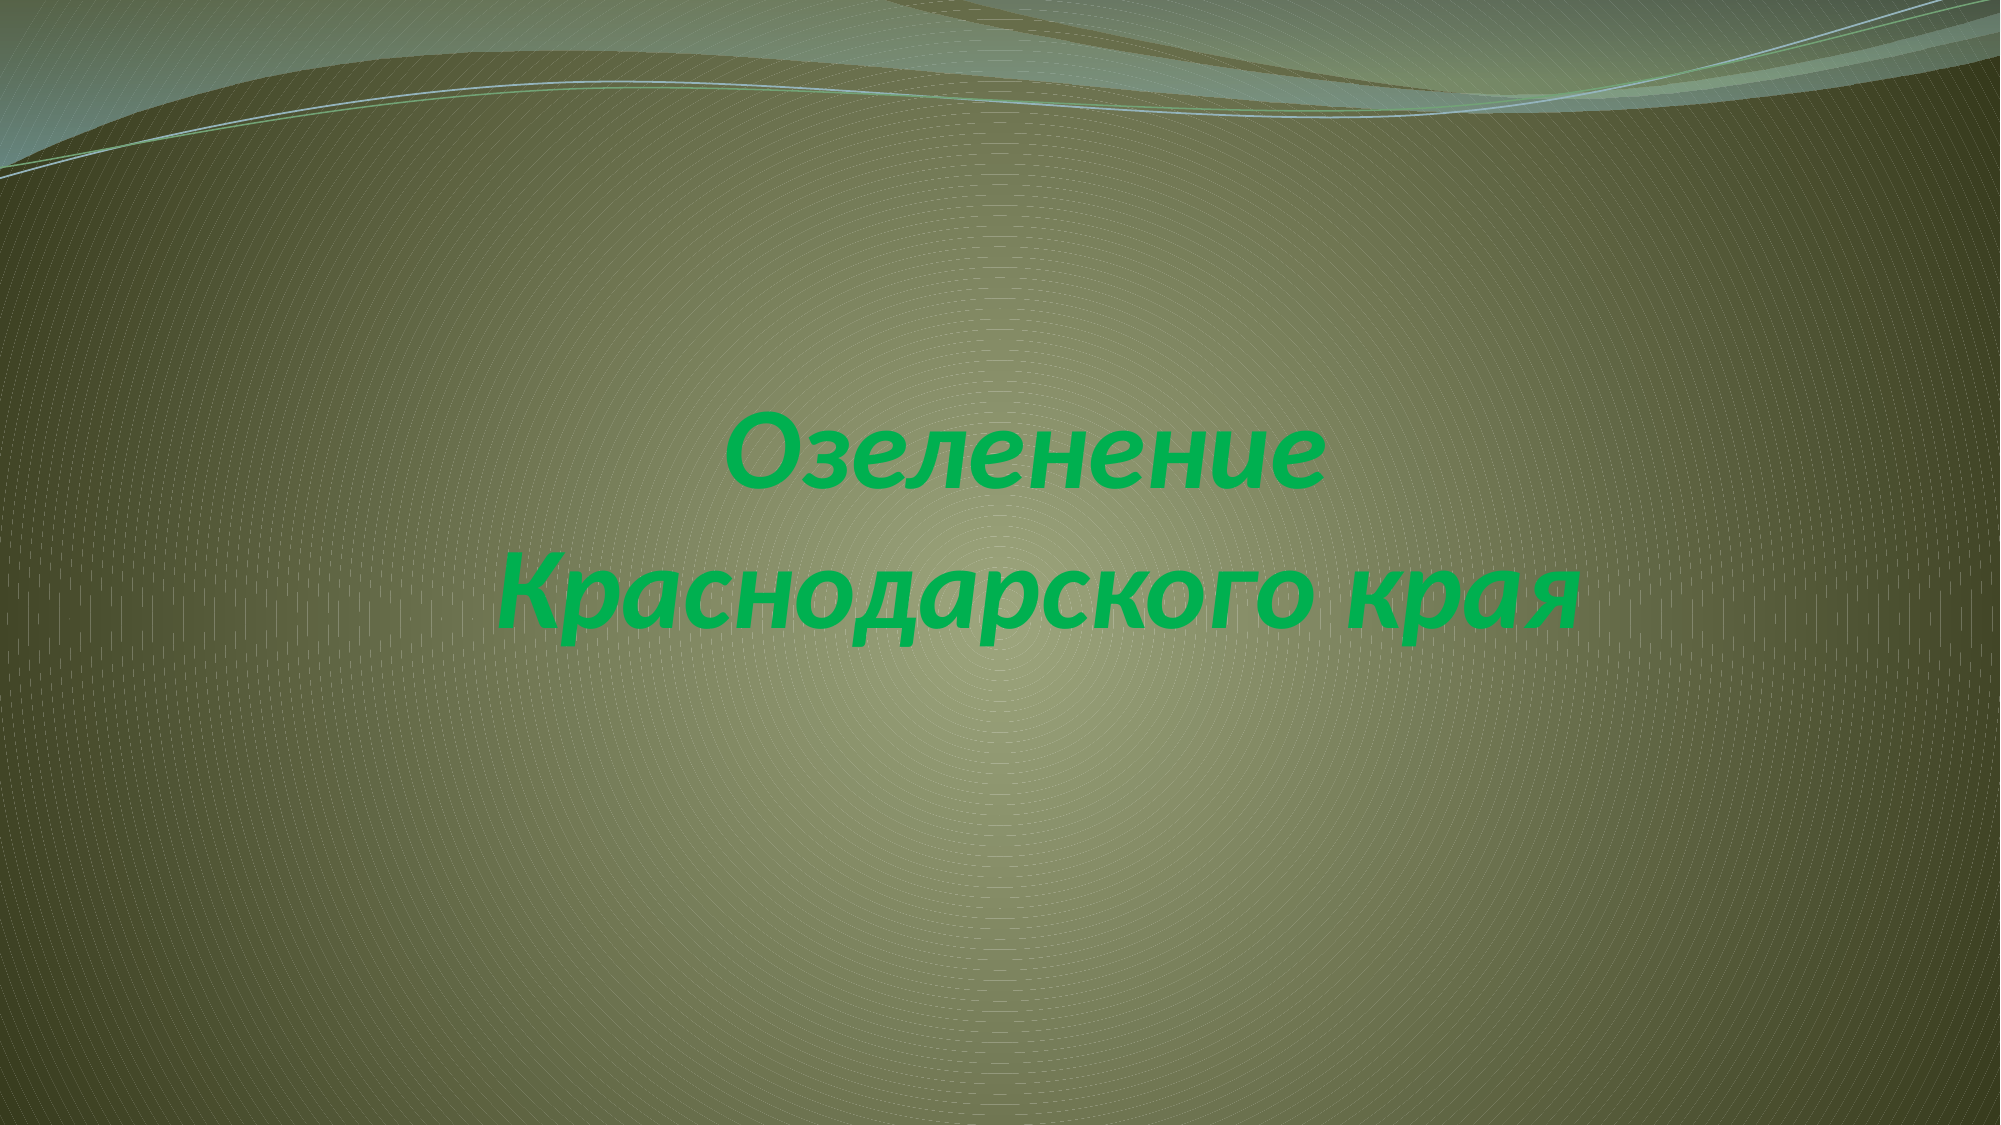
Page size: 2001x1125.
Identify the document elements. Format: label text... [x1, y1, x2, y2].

title Озеленение Краснодарского края [277, 74, 1801, 652]
